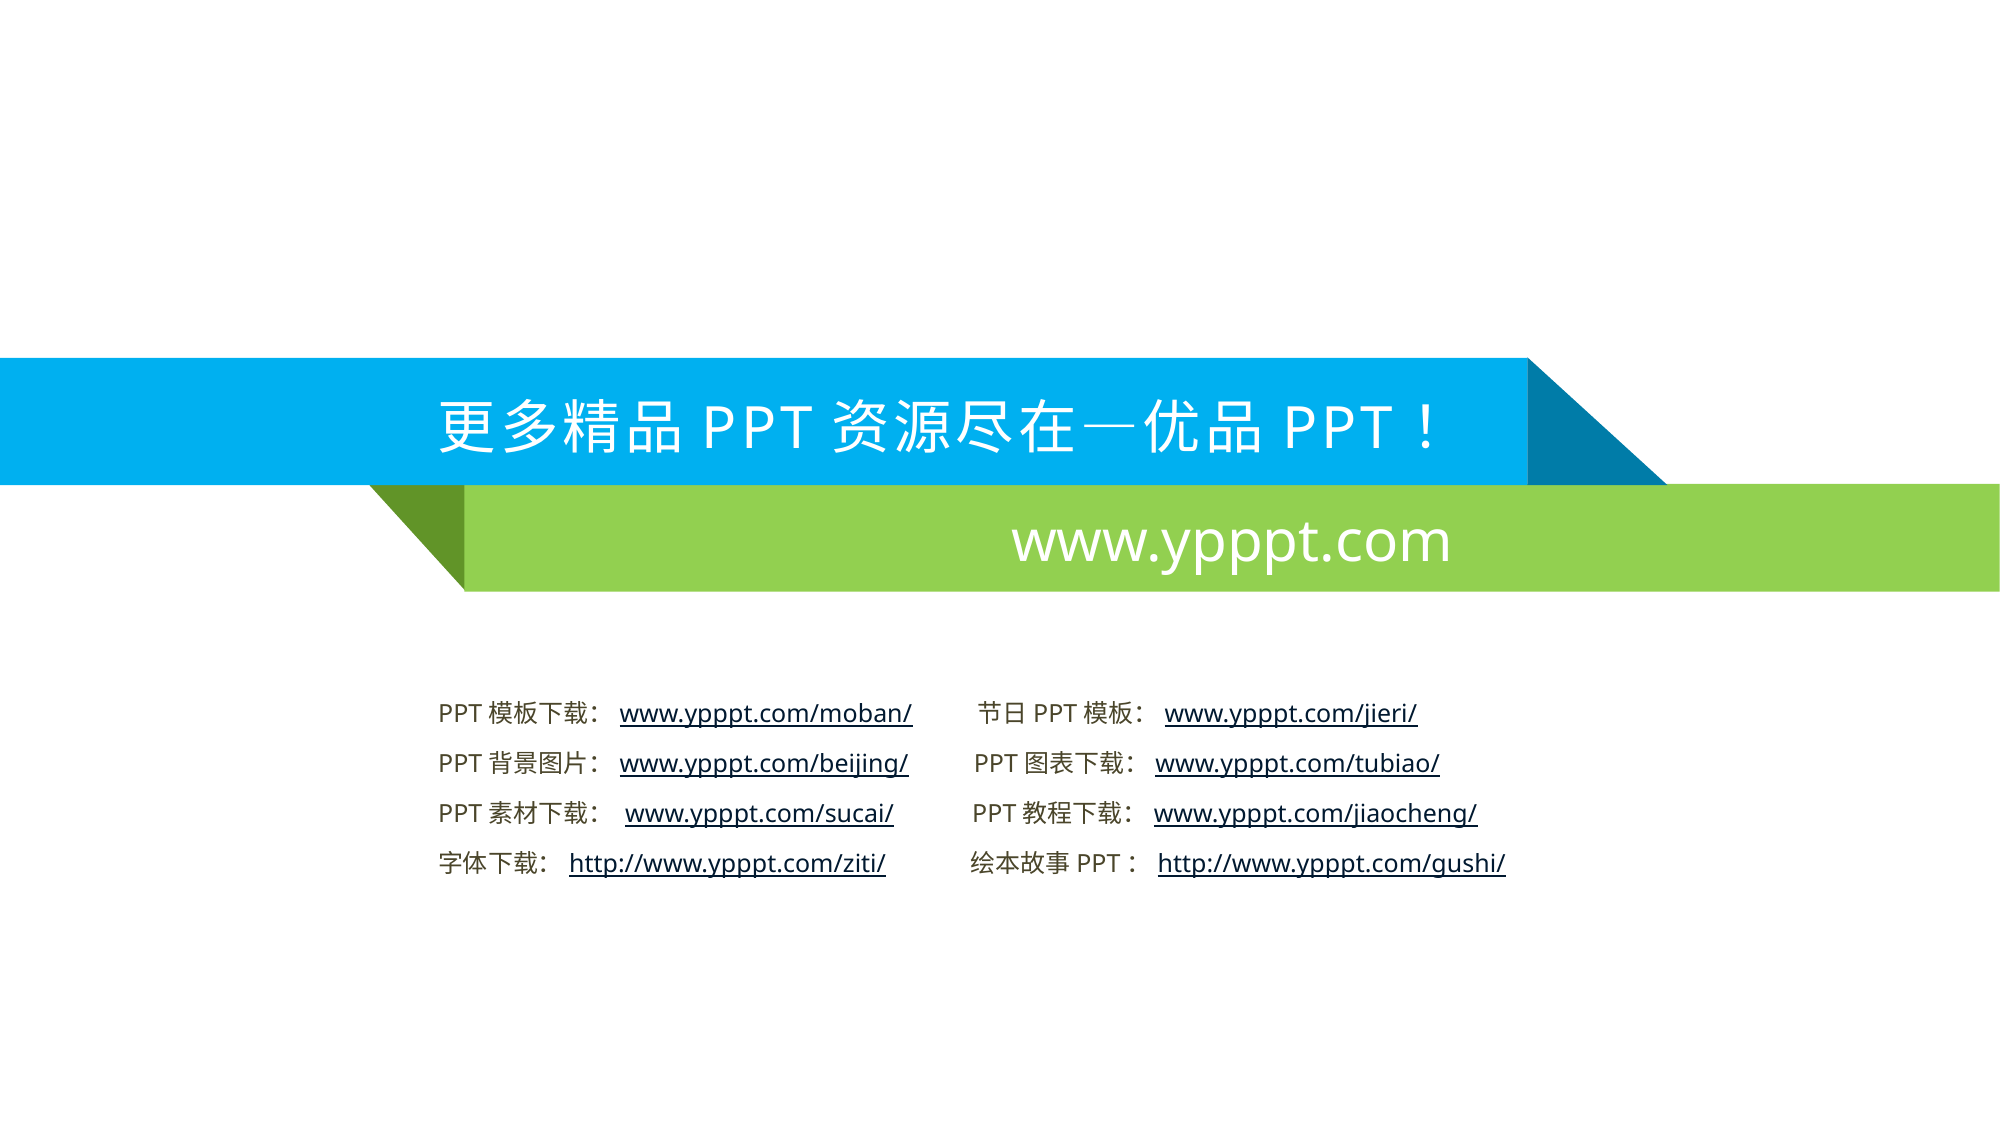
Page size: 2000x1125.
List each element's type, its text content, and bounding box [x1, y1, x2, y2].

text_box www.ypppt.com [463, 483, 2000, 593]
text_box [368, 486, 463, 590]
text_box [1526, 354, 1671, 487]
text_box 更多精品PPT资源尽在—优品PPT！ [0, 357, 1526, 486]
text_box PPT模板下载：www.ypppt.com/moban/ 节日PPT模板：www.ypppt.com/jieri/ PPT背景图片：www.ypppt.com/beijing/ PPT图表下载：www.ypppt.com/tubiao/ PPT素材下载： www.ypppt.com/sucai/ PPT教程下载：www.ypppt.com/jiaocheng/ 字体下载：http://www.ypppt.com/ziti/ 绘本故事PPT：http://www.ypppt.com/gushi/ [423, 643, 1557, 921]
